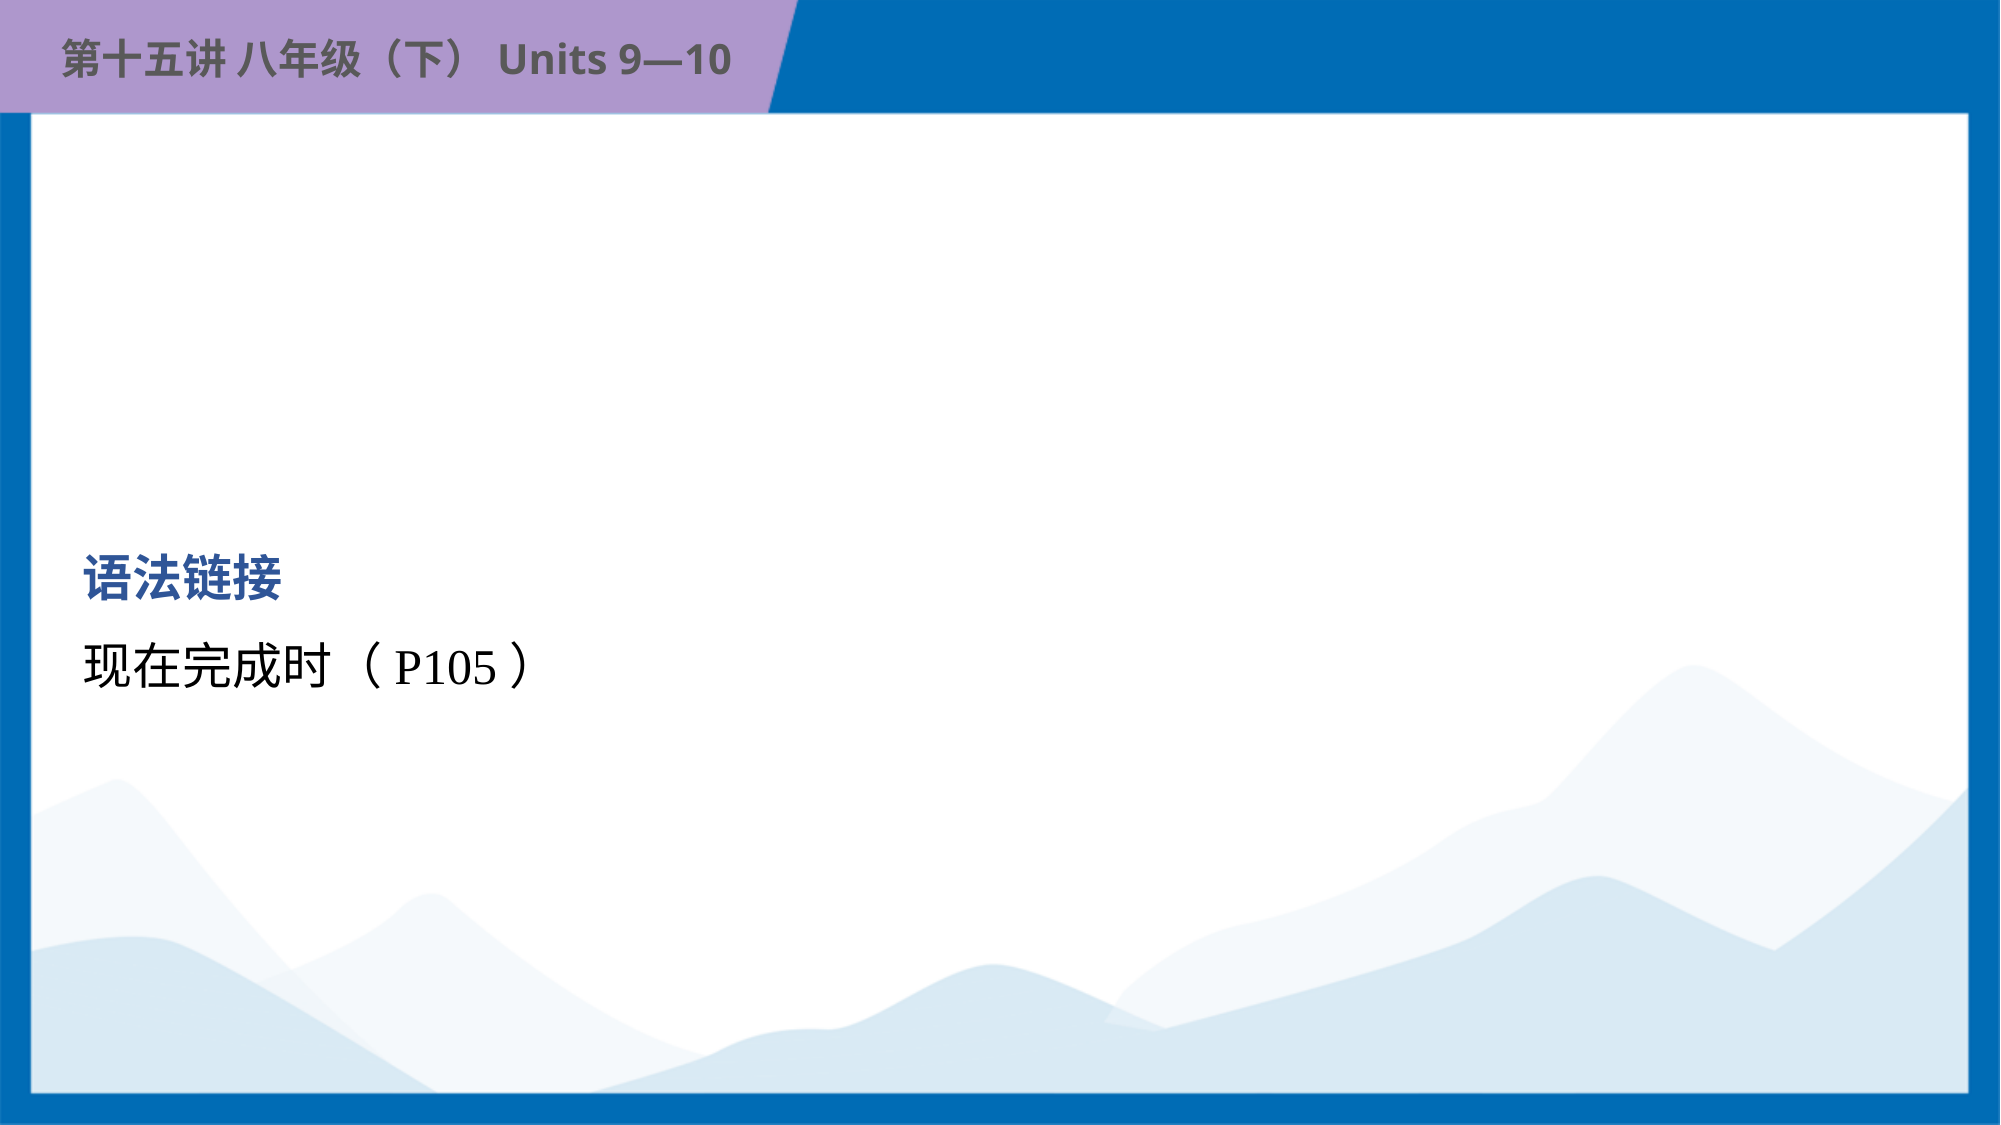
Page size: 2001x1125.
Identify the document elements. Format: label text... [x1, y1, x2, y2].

text_box 语法链接 现在完成时（P105） [82, 514, 1917, 685]
picture [0, 0, 2000, 1125]
